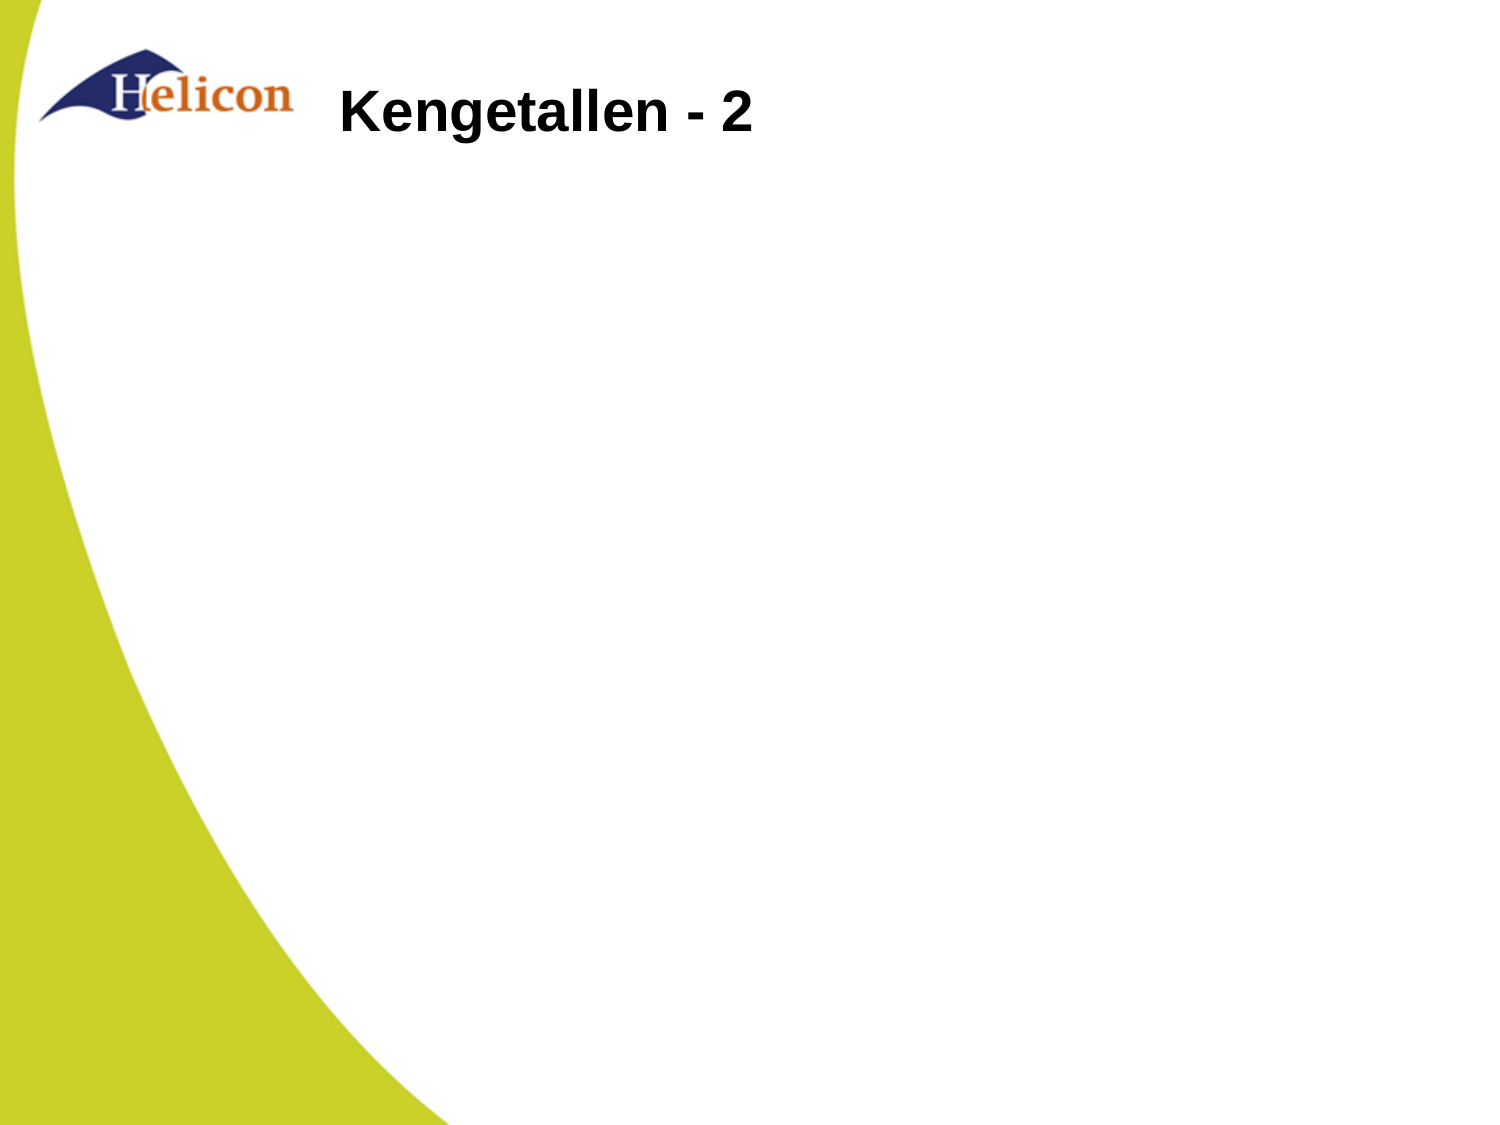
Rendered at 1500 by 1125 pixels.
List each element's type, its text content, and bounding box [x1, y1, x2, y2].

picture [0, 0, 1500, 1125]
title Kengetallen - 2 [324, 54, 1415, 161]
